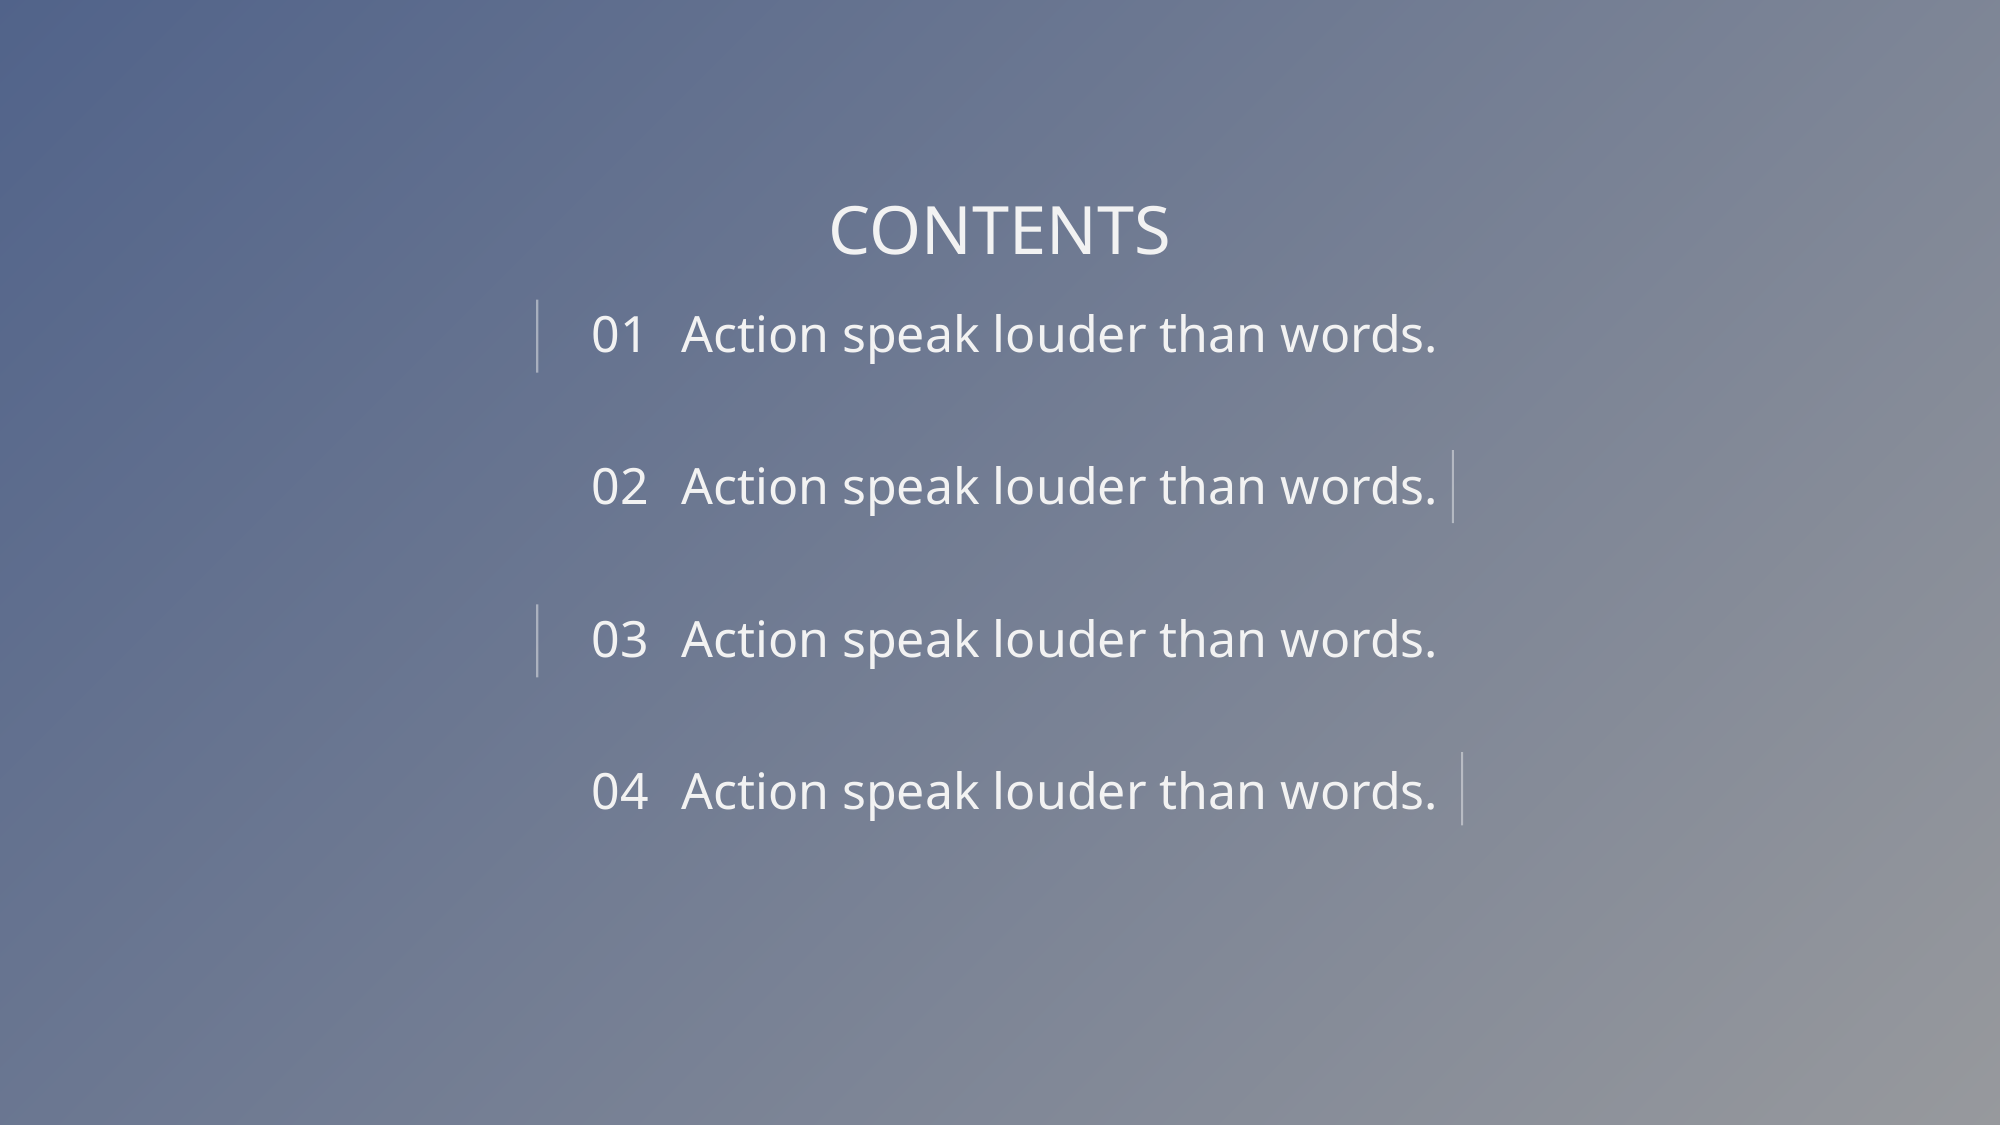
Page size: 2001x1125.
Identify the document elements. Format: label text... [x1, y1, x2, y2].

text_box CONTENTS [807, 180, 1193, 275]
text_box Action speak louder than words. [666, 295, 1482, 370]
text_box Action speak louder than words. [666, 599, 1482, 675]
text_box 01 [560, 295, 666, 370]
text_box 02 [560, 447, 666, 523]
text_box Action speak louder than words. [666, 752, 1482, 827]
text_box Action speak louder than words. [666, 447, 1482, 523]
text_box 03 [560, 599, 666, 675]
text_box 04 [560, 752, 666, 827]
